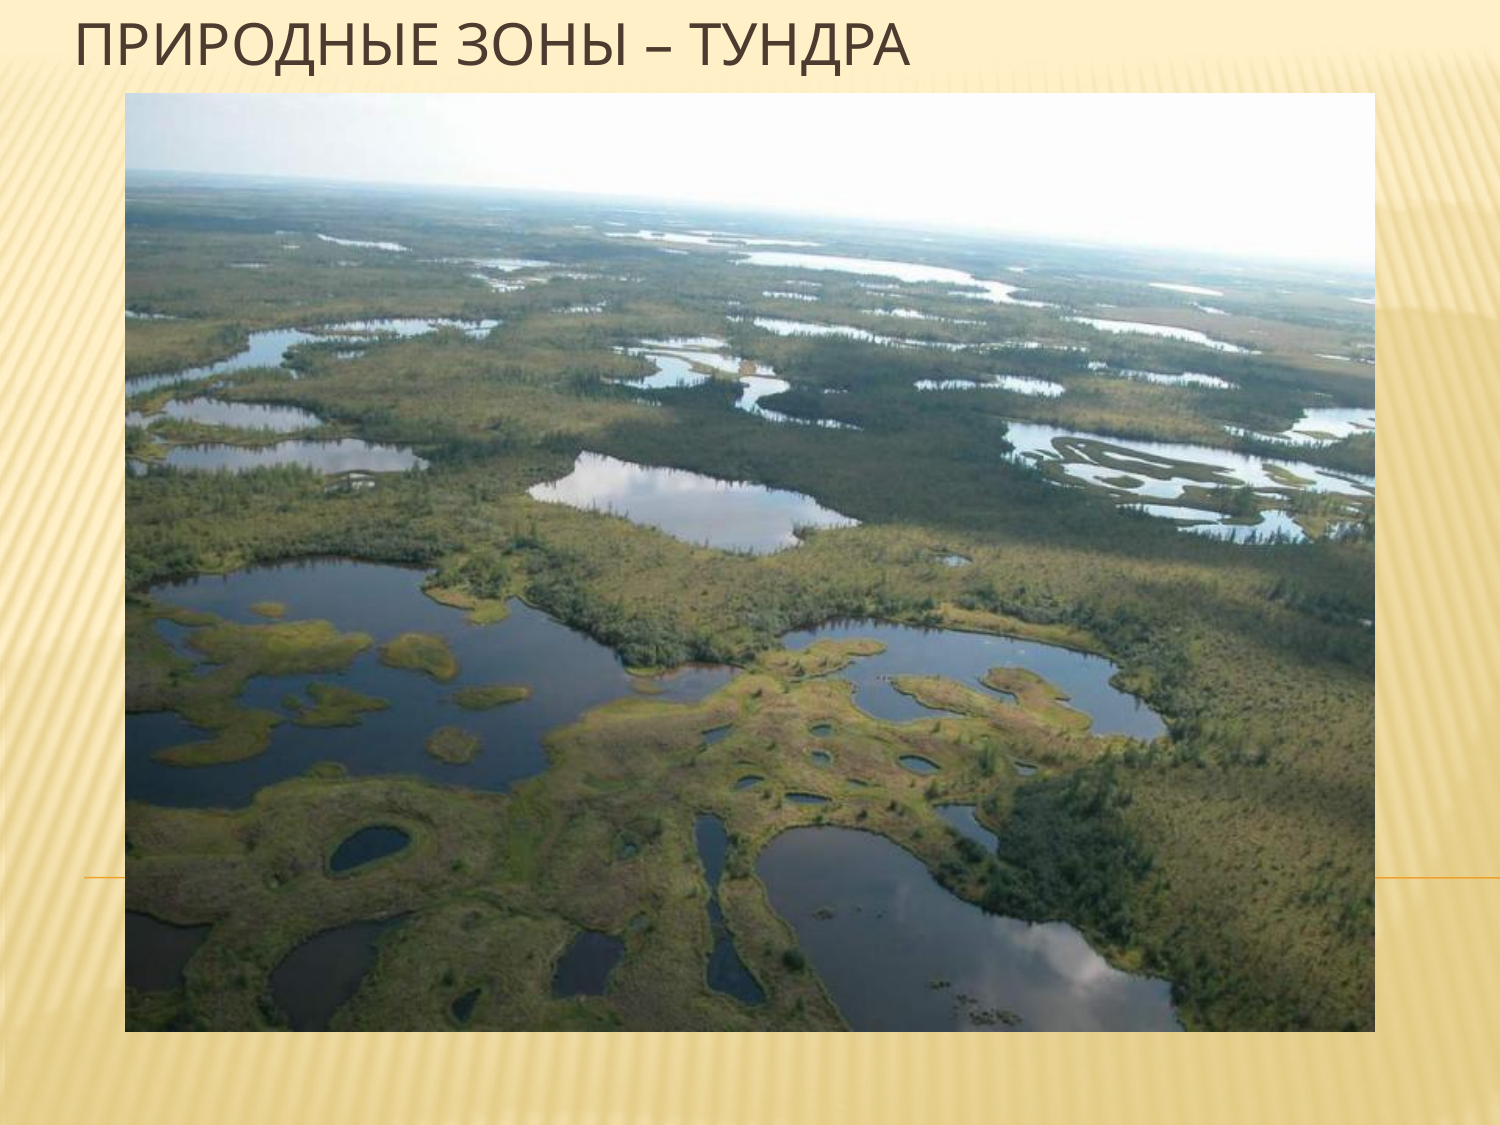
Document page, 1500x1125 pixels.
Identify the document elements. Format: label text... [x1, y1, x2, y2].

title Природные зоны – тундра [58, 0, 1447, 94]
picture [124, 93, 1376, 1032]
